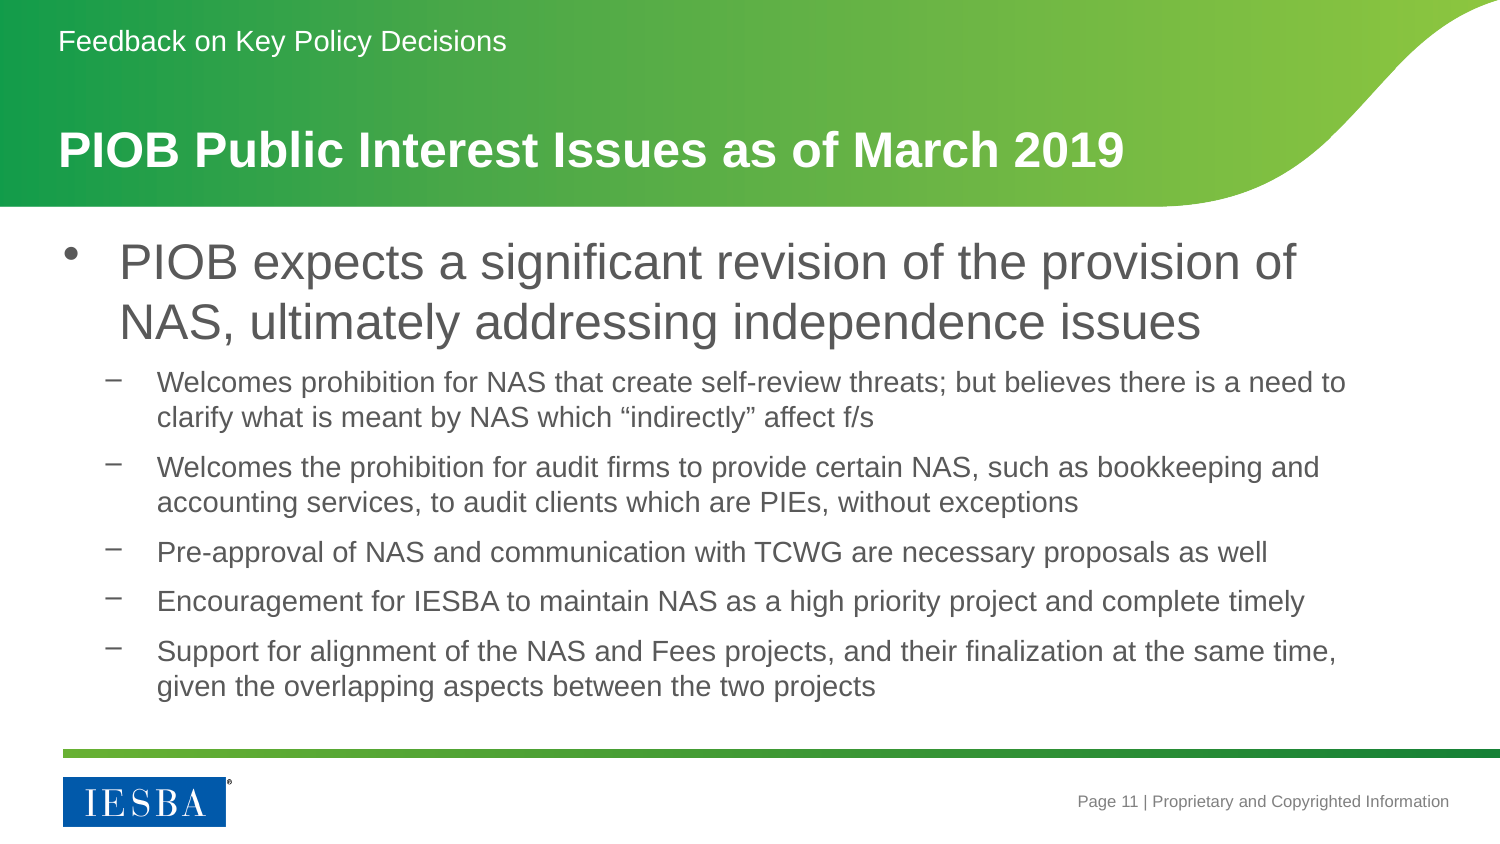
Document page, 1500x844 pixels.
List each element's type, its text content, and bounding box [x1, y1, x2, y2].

picture [0, 0, 1500, 207]
text_box PIOB expects a significant revision of the provision of NAS, ultimately addressing independence issues Welcomes prohibition for NAS that create self-review threats; but believes there is a need to clarify what is meant by NAS which “indirectly” affect f/s Welcomes the prohibition for audit firms to provide certain NAS, such as bookkeeping and accounting services, to audit clients which are PIEs, without exceptions Pre-approval of NAS and communication with TCWG are necessary proposals as well Encouragement for IESBA to maintain NAS as a high priority project and complete timely Support for alignment of the NAS and Fees projects, and their finalization at the same time, given the overlapping aspects between the two projects [48, 221, 1397, 842]
title PIOB Public Interest Issues as of March 2019 [58, 114, 1296, 181]
subtitle Feedback on Key Policy Decisions [58, 21, 596, 72]
